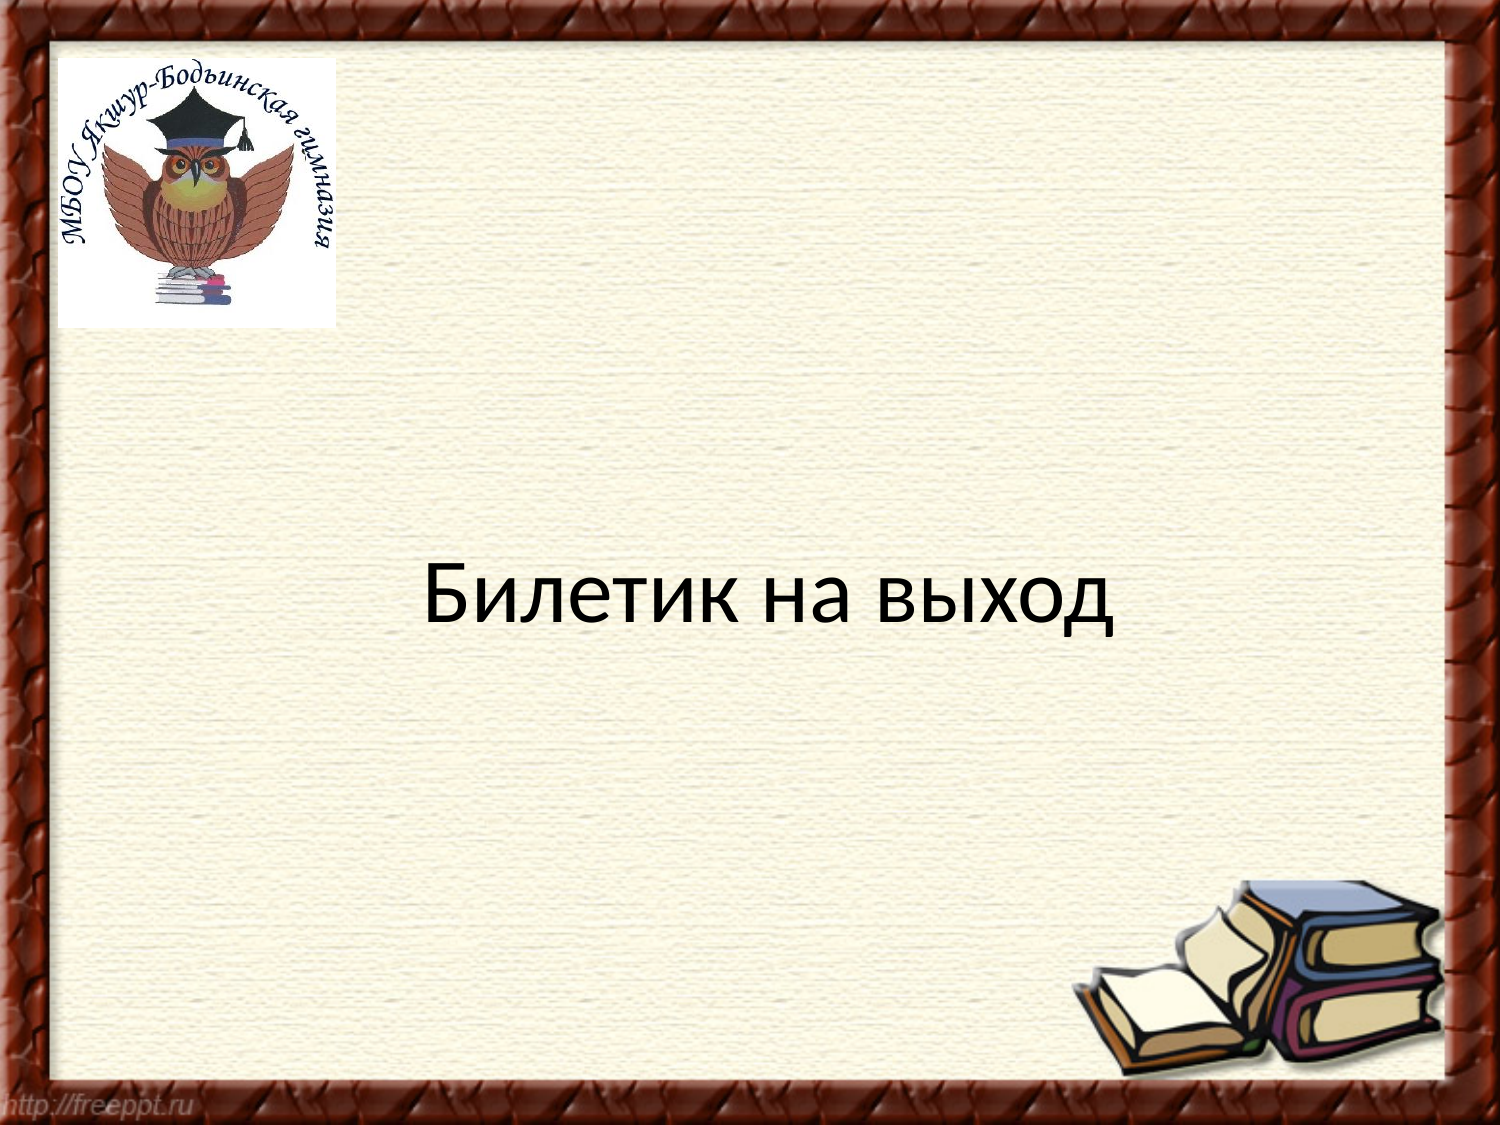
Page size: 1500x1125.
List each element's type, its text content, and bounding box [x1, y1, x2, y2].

picture [0, 0, 1500, 1125]
title Билетик на выход [93, 492, 1444, 680]
